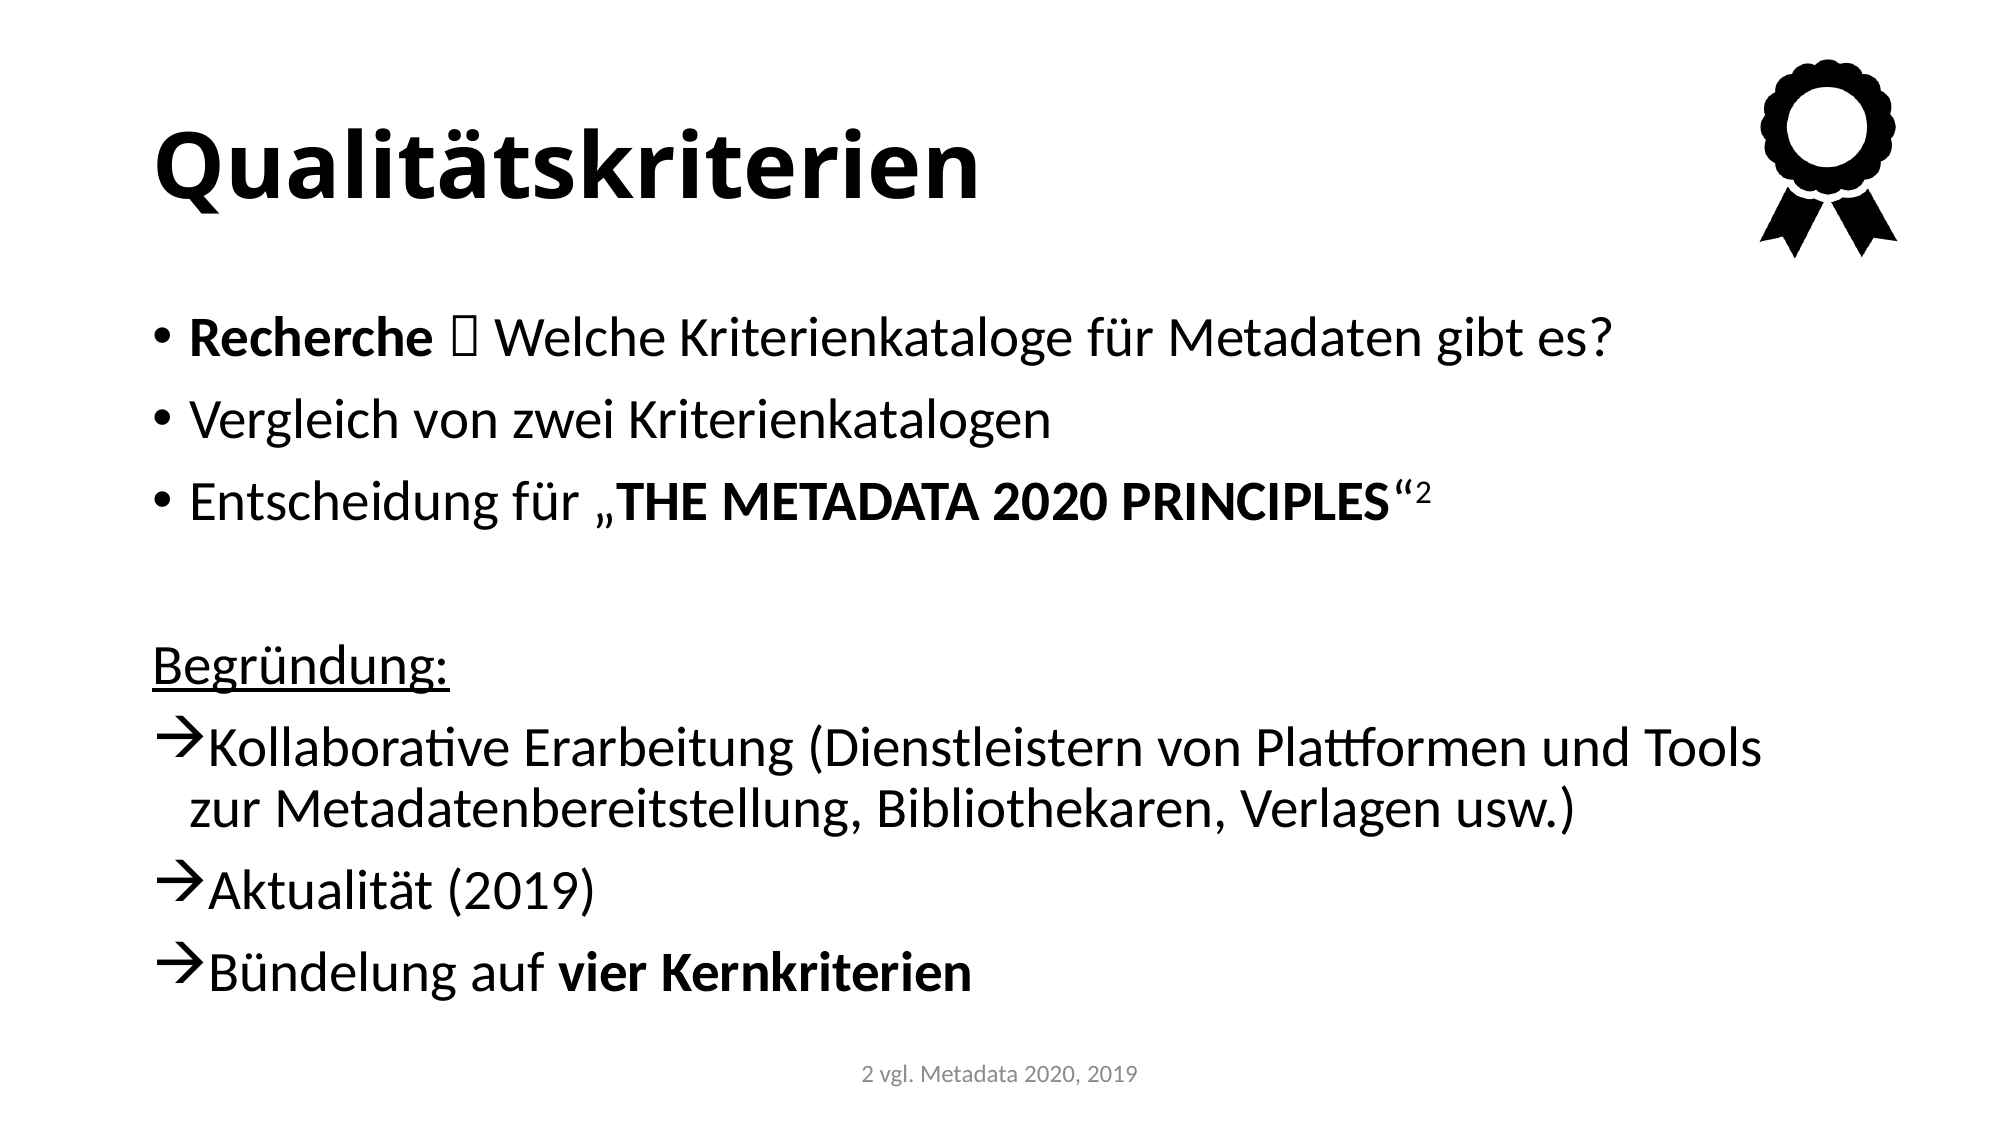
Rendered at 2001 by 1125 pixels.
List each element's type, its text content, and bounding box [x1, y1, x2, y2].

footer 2 vgl. Metadata 2020, 2019 [662, 1042, 1338, 1103]
list Recherche  Welche Kriterienkataloge für Metadaten gibt es? Vergleich von zwei Kriterienkatalogen Entscheidung für „THE METADATA 2020 PRINCIPLES“2 Begründung: Kollaborative Erarbeitung (Dienstleistern von Plattformen und Tools zur Metadatenbereitstellung, Bibliothekaren, Verlagen usw.) Aktualität (2019) Bündelung auf vier Kernkriterien [137, 299, 1863, 1014]
title Qualitätskriterien [137, 59, 1863, 278]
picture [1715, 47, 1939, 271]
